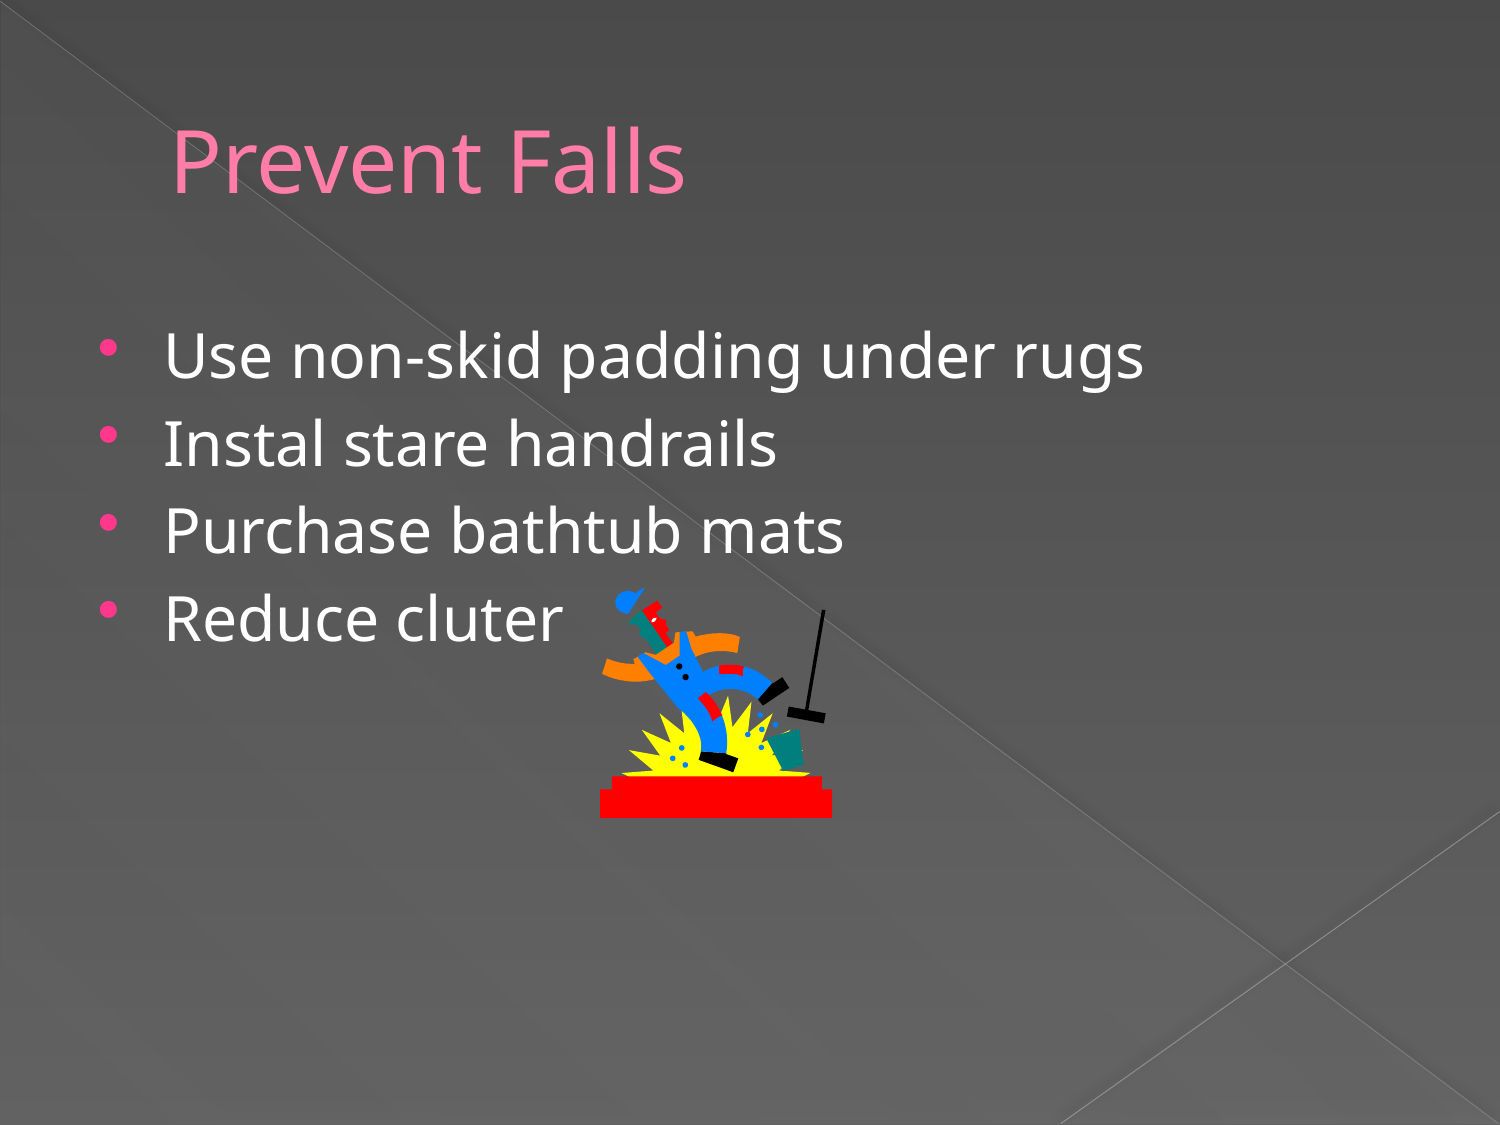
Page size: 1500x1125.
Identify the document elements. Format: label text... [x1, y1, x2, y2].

list Use non-skid padding under rugs Instal stare handrails Purchase bathtub mats Reduce cluter [75, 308, 1425, 1059]
title Prevent Falls [75, 43, 1425, 274]
picture [599, 587, 833, 819]
